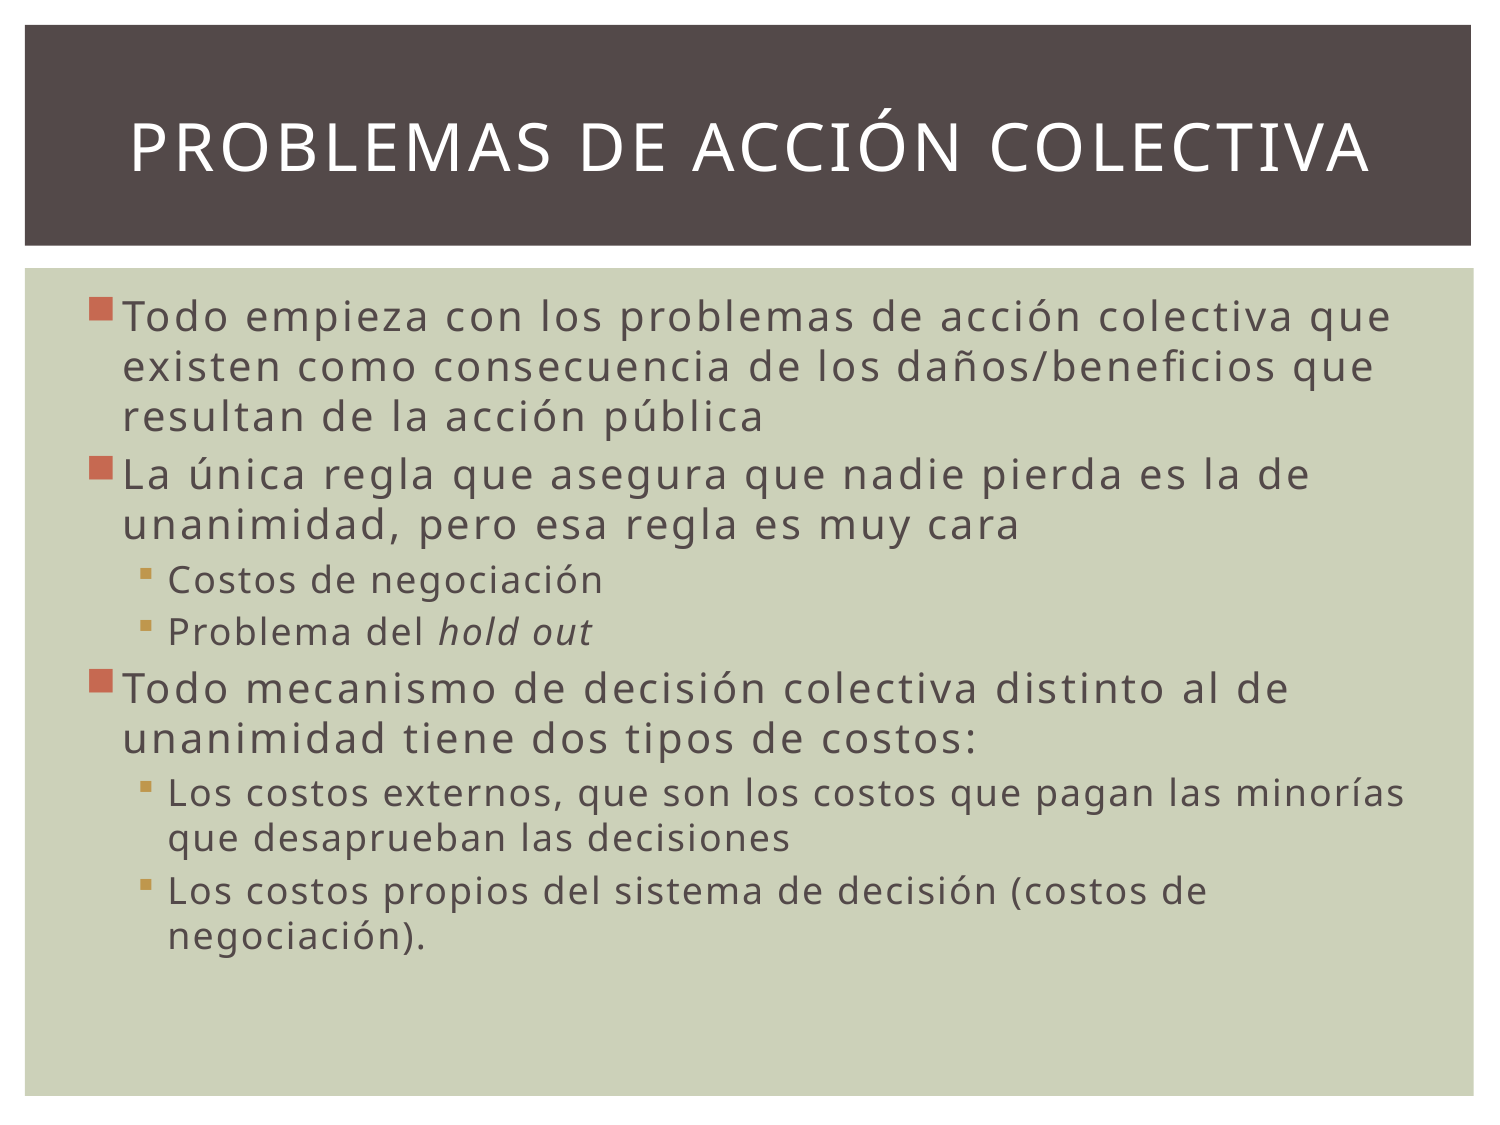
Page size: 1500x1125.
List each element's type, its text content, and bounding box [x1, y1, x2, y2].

list Todo empieza con los problemas de acción colectiva que existen como consecuencia de los daños/beneficios que resultan de la acción pública La única regla que asegura que nadie pierda es la de unanimidad, pero esa regla es muy cara Costos de negociación Problema del hold out Todo mecanismo de decisión colectiva distinto al de unanimidad tiene dos tipos de costos: Los costos externos, que son los costos que pagan las minorías que desaprueban las decisiones Los costos propios del sistema de decisión (costos de negociación). [62, 281, 1442, 1005]
title Problemas de acción colectiva [62, 58, 1438, 232]
